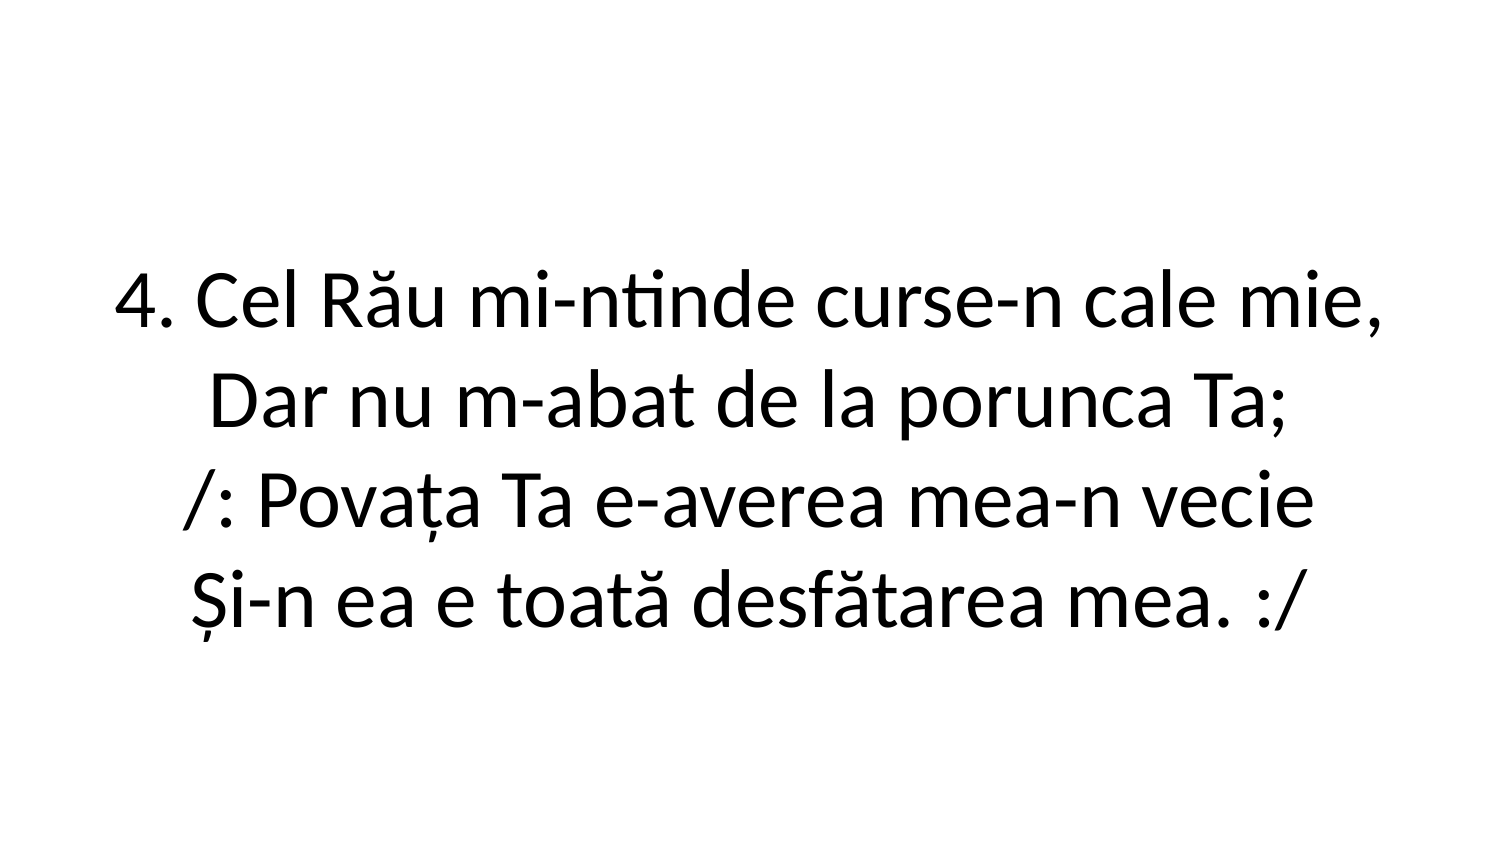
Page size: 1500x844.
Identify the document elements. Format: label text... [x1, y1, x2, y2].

text_box 4. Cel Rău mi-ntinde curse-n cale mie, Dar nu m-abat de la porunca Ta; /: Povața Ta e-averea mea-n vecie Și-n ea e toată desfătarea mea. :/ [99, 192, 1401, 652]
